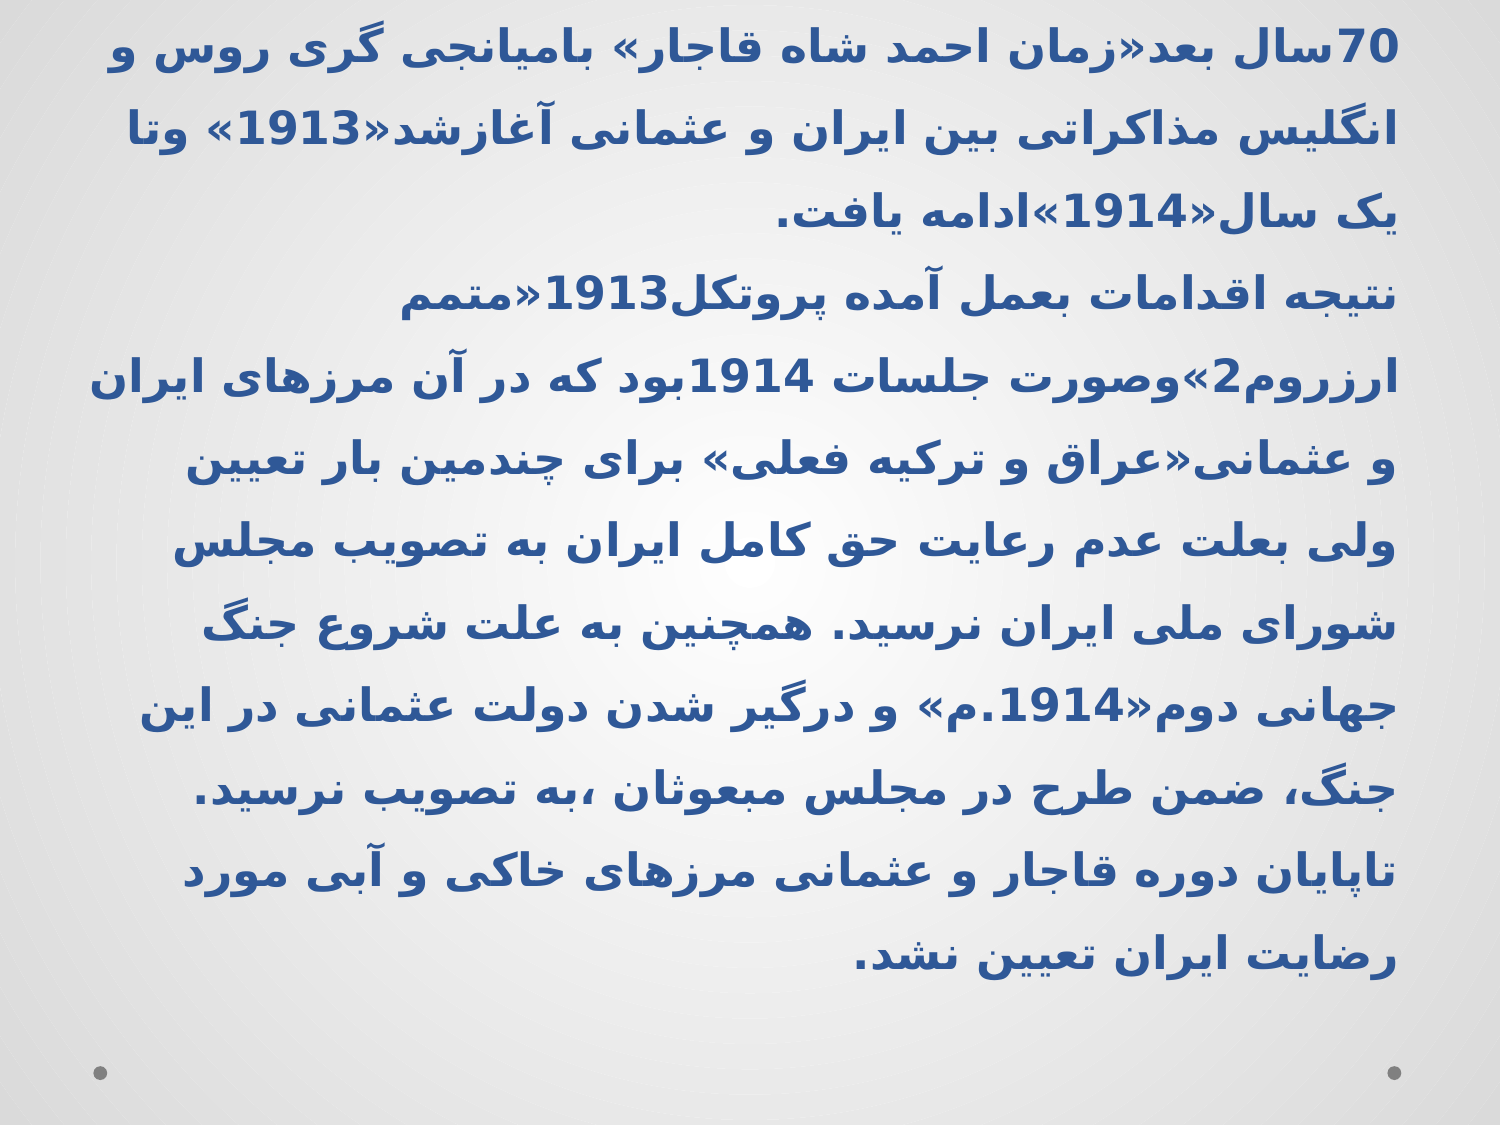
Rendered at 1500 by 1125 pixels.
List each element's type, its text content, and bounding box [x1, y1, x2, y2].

title 3.پروتکل1913«متمم ارزروم2»وصورت جلسات 1914: درپی تضییع حق ایران«خدشه دار کردن مفاد ارزروم2» ازسوی دولت عثمانی در خصوص کشتیرانی در اروند رود و عدم امضاء قرارداد ازسوی شاه ایران«محمد شاه قاجار»، 70سال بعد«زمان احمد شاه قاجار» بامیانجی گری روس و انگلیس مذاکراتی بین ایران و عثمانی آغازشد«1913» وتا یک سال«1914»ادامه یافت. نتیجه اقدامات بعمل آمده پروتکل1913«متمم ارزروم2»وصورت جلسات 1914بود که در آن مرزهای ایران و عثمانی«عراق و ترکیه فعلی» برای چندمین بار تعیین ولی بعلت عدم رعایت حق کامل ایران به تصویب مجلس شورای ملی ایران نرسید. همچنین به علت شروع جنگ جهانی دوم«1914.م» و درگیر شدن دولت عثمانی در این جنگ، ضمن طرح در مجلس مبعوثان ،به تصویب نرسید. تاپایان دوره قاجار و عثمانی مرزهای خاکی و آبی مورد رضایت ایران تعیین نشد. [64, 19, 1415, 986]
